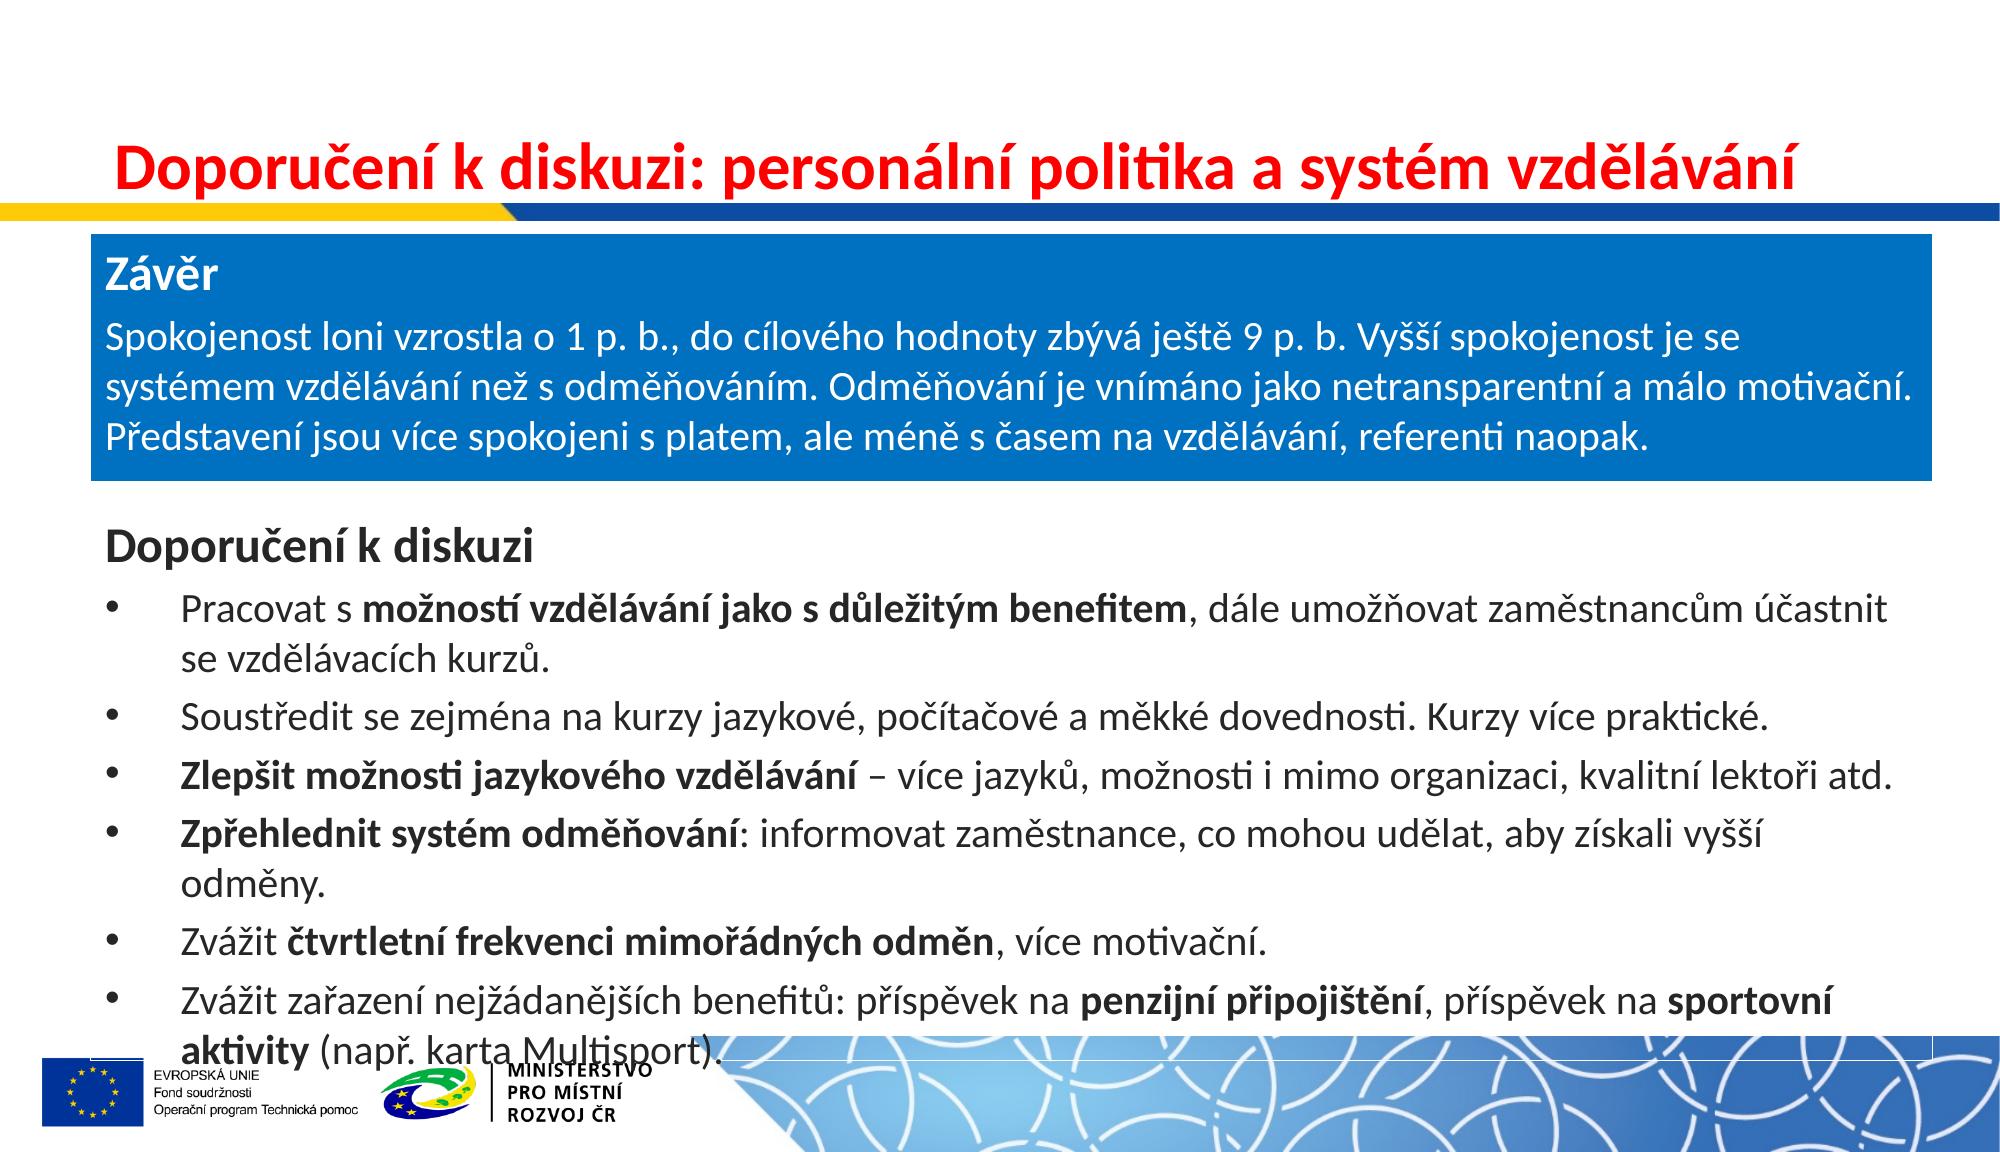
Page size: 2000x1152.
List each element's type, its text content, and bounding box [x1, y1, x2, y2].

picture [0, 203, 2000, 221]
list Závěr Spokojenost loni vzrostla o 1 p. b., do cílového hodnoty zbývá ještě 9 p. b. Vyšší spokojenost je se systémem vzdělávání než s odměňováním. Odměňování je vnímáno jako netransparentní a málo motivační. Představení jsou více spokojeni s platem, ale méně s časem na vzdělávání, referenti naopak. [90, 233, 1933, 482]
picture [19, 1035, 674, 1149]
text_box Doporučení k diskuzi Pracovat s možností vzdělávání jako s důležitým benefitem, dále umožňovat zaměstnancům účastnit se vzdělávacích kurzů. Soustředit se zejména na kurzy jazykové, počítačové a měkké dovednosti. Kurzy více praktické. Zlepšit možnosti jazykového vzdělávání – více jazyků, možnosti i mimo organizaci, kvalitní lektoři atd. Zpřehlednit systém odměňování: informovat zaměstnance, co mohou udělat, aby získali vyšší odměny. Zvážit čtvrtletní frekvenci mimořádných odměn, více motivační. Zvážit zařazení nejžádanějších benefitů: příspěvek na penzijní připojištění, příspěvek na sportovní aktivity (např. karta Multisport). [90, 505, 1933, 1061]
title Doporučení k diskuzi: personální politika a systém vzdělávání [99, 115, 1900, 210]
picture [680, 1036, 2000, 1152]
